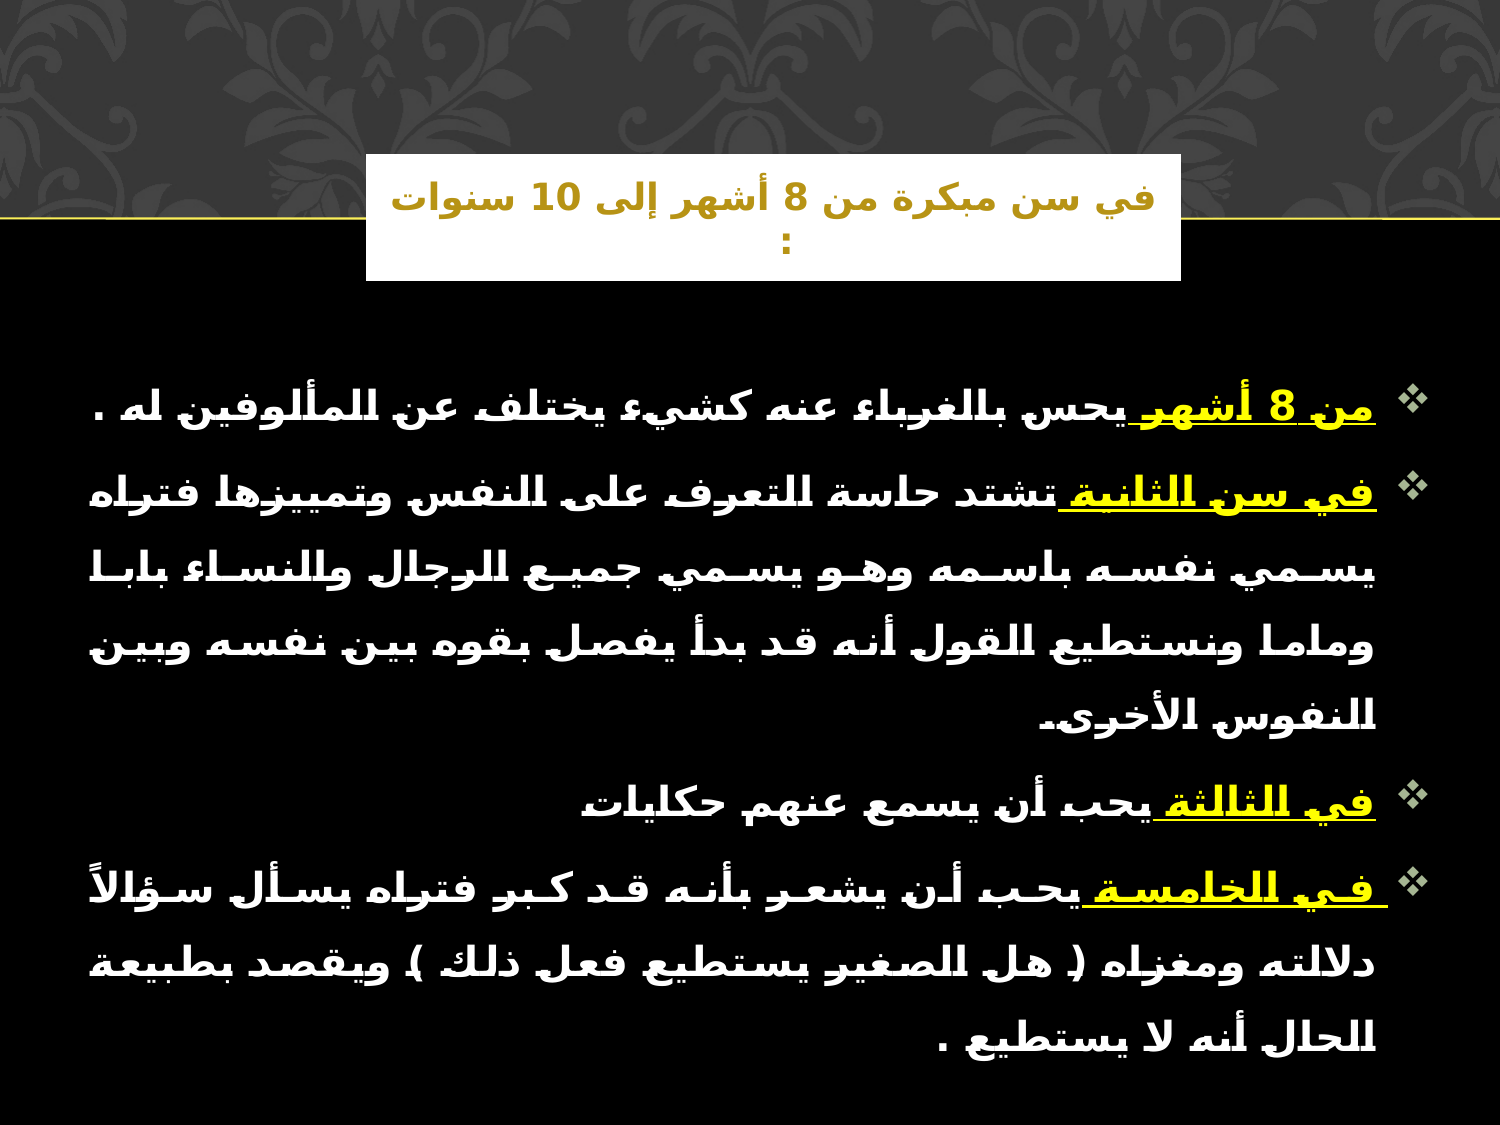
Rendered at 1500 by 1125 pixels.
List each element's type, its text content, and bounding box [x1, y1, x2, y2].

title في سن مبكرة من 8 أشهر إلى 10 سنوات : [366, 154, 1181, 281]
list من 8 أشهر يحس بالغرباء عنه كشيء يختلف عن المألوفين له . في سن الثانية تشتد حاسة التعرف على النفس وتمييزها فتراه يسمي نفسه باسمه وهو يسمي جميع الرجال والنساء بابا وماما ونستطيع القول أنه قد بدأ يفصل بقوه بين نفسه وبين النفوس الأخرى. في الثالثة يحب أن يسمع عنهم حكايات في الخامسة يحب أن يشعر بأنه قد كبر فتراه يسأل سؤالاً دلالته ومغزاه ( هل الصغير يستطيع فعل ذلك ) ويقصد بطبيعة الحال أنه لا يستطيع . [75, 331, 1447, 1083]
